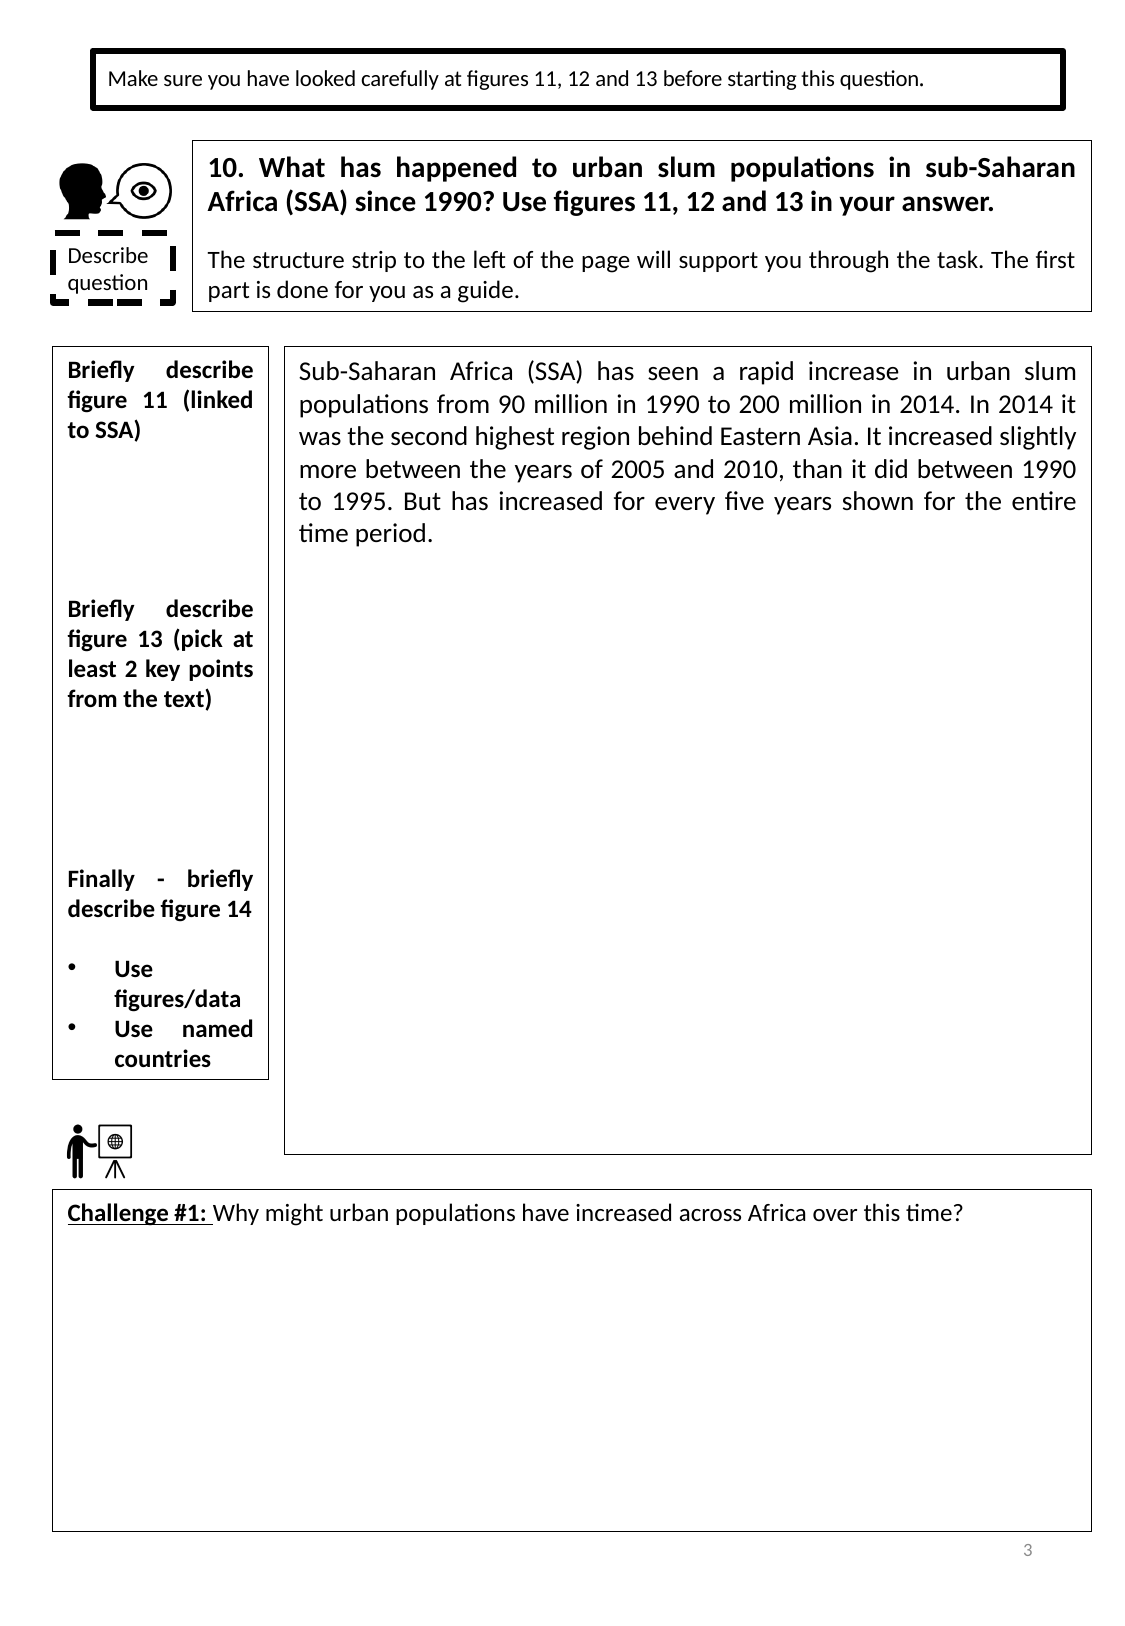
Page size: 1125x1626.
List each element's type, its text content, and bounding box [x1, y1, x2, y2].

text_box Sub-Saharan Africa (SSA) has seen a rapid increase in urban slum populations from 90 million in 1990 to 200 million in 2014. In 2014 it was the second highest region behind Eastern Asia. It increased slightly more between the years of 2005 and 2010, than it did between 1990 to 1995. But has increased for every five years shown for the entire time period. [284, 346, 1092, 1155]
text_box Briefly describe figure 11 (linked to SSA) Briefly describe figure 13 (pick at least 2 key points from the text) Finally - briefly describe figure 14 Use figures/data Use named countries [52, 346, 269, 1080]
picture [57, 133, 173, 249]
text_box 10. What has happened to urban slum populations in sub-Saharan Africa (SSA) since 1990? Use figures 11, 12 and 13 in your answer. The structure strip to the left of the page will support you through the task. The first part is done for you as a guide. [192, 140, 1092, 312]
picture [65, 1117, 134, 1186]
text_box Challenge #1: Why might urban populations have increased across Africa over this time? [52, 1189, 1092, 1532]
text_box Describe question [52, 232, 173, 303]
title Make sure you have looked carefully at figures 11, 12 and 13 before starting this question. [92, 50, 1063, 108]
slide_number 3 [794, 1532, 1048, 1593]
